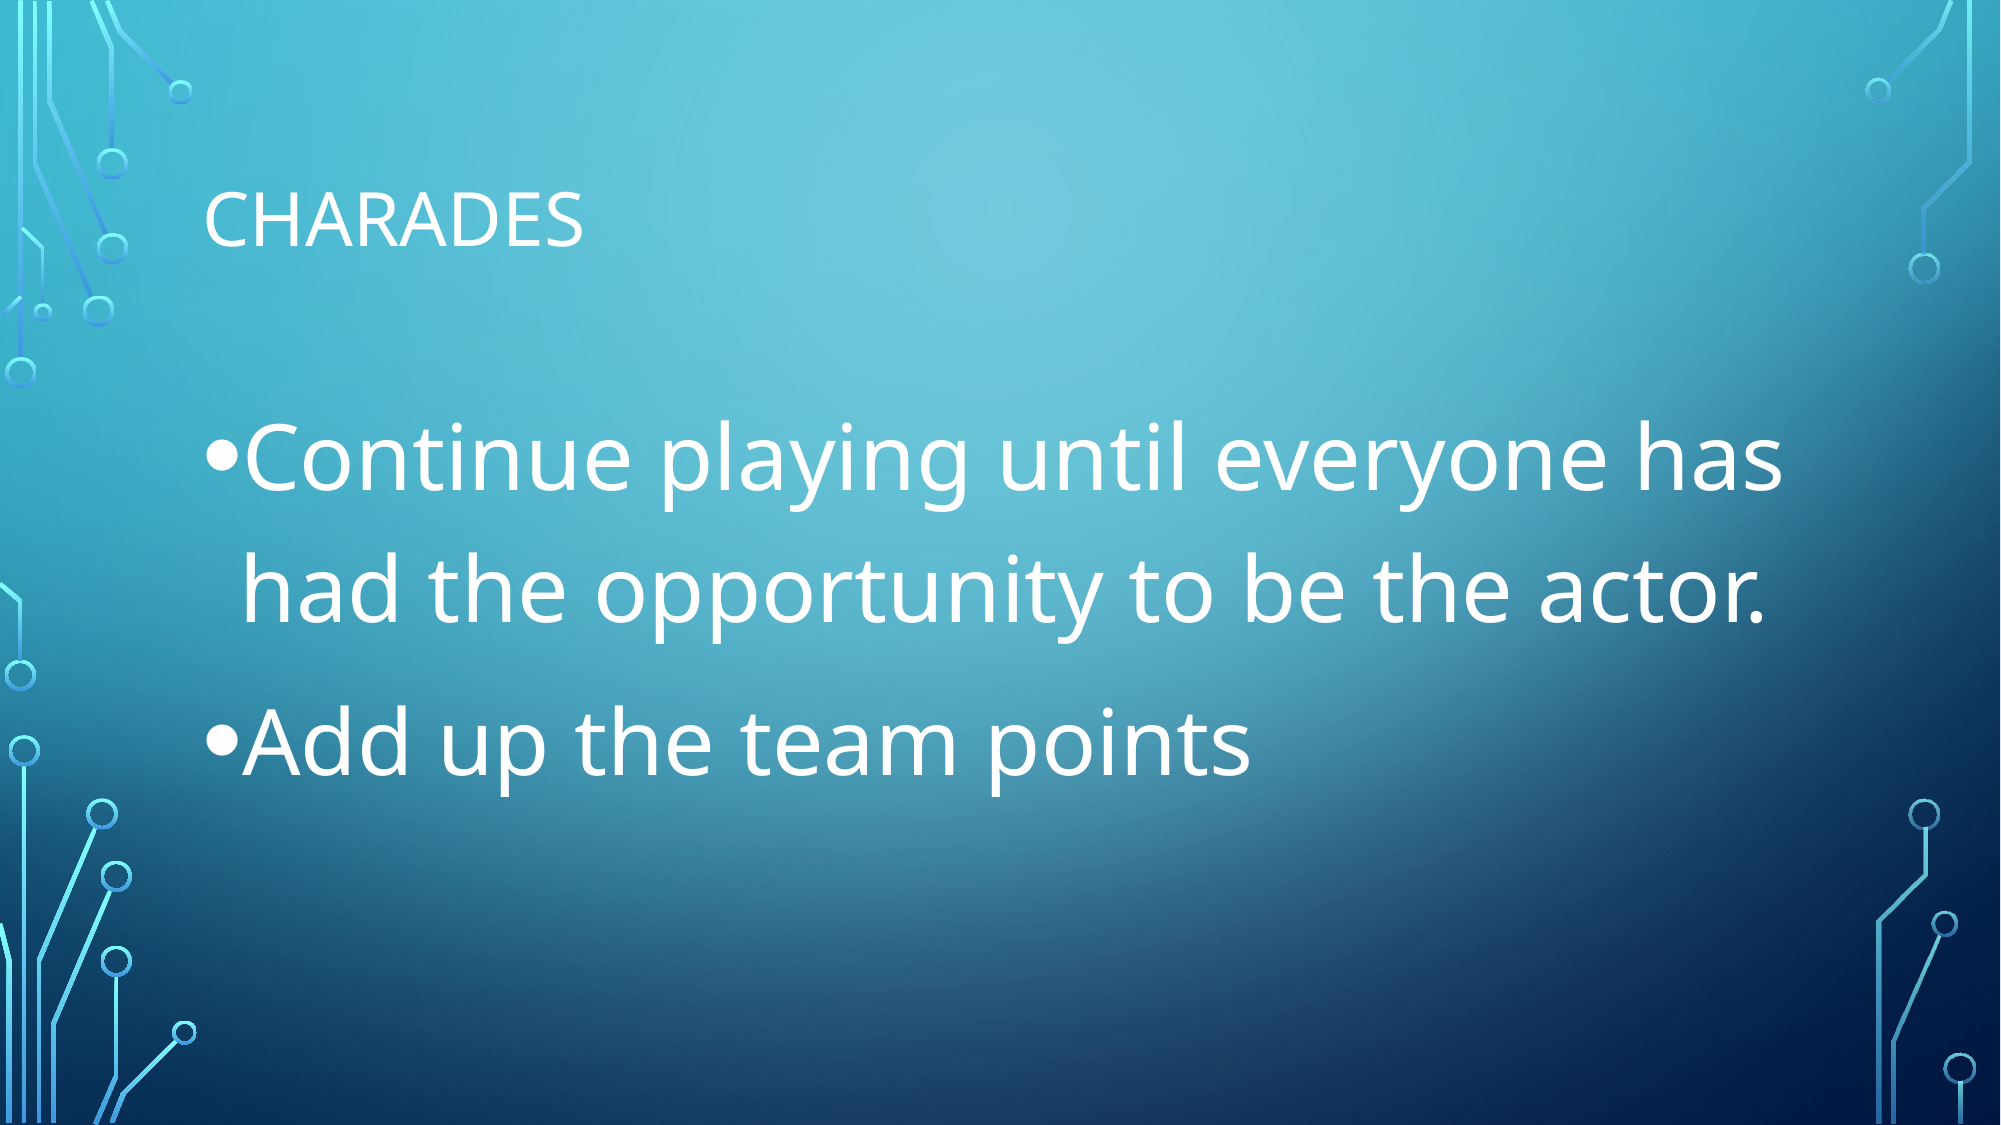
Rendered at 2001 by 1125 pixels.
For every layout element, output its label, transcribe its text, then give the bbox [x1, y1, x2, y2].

list Continue playing until everyone has had the opportunity to be the actor. Add up the team points [187, 369, 1813, 950]
title charades [187, 101, 1813, 344]
